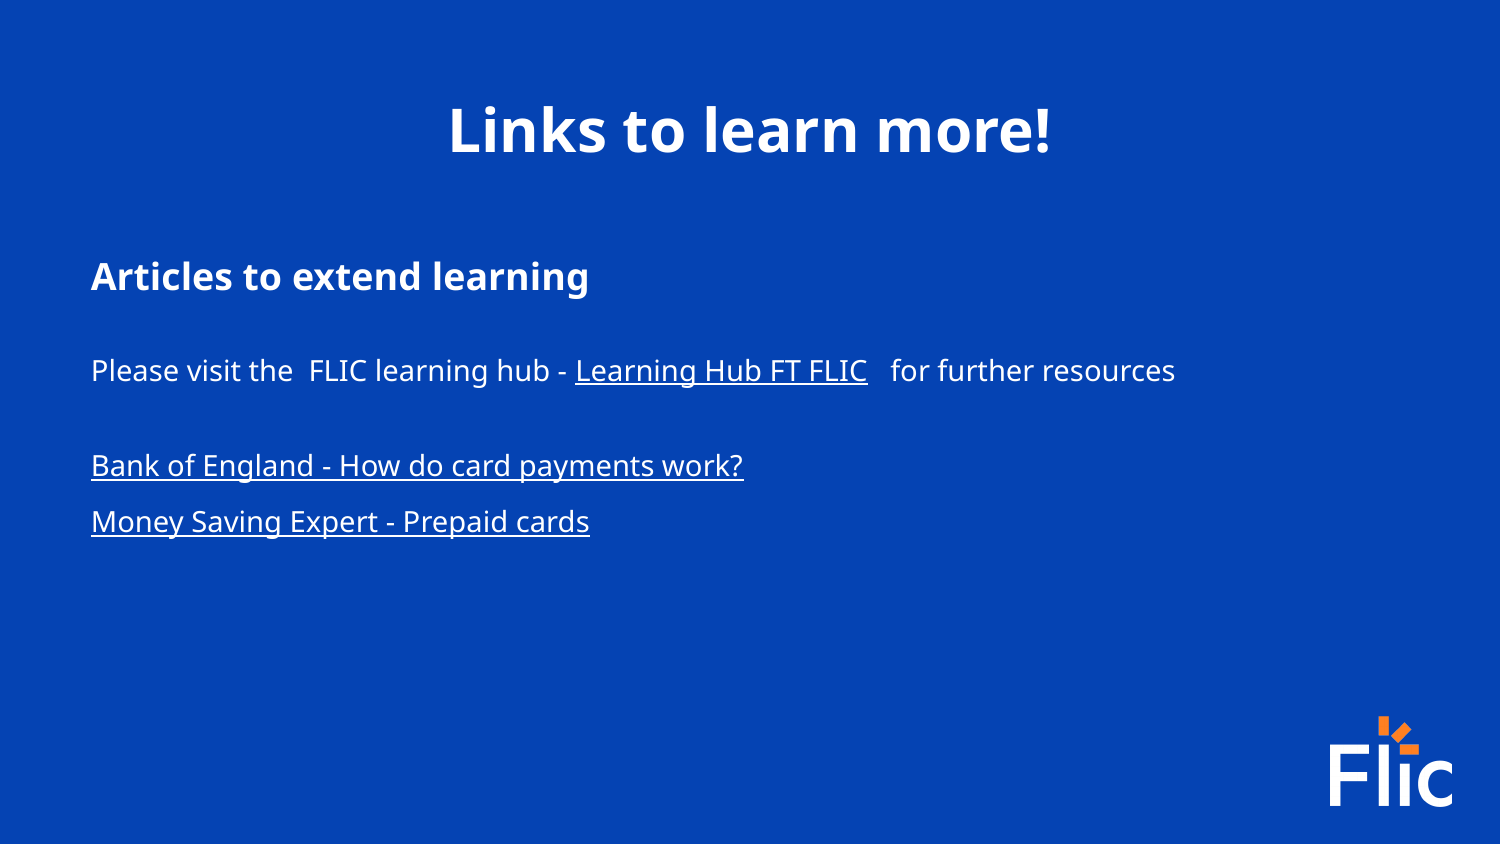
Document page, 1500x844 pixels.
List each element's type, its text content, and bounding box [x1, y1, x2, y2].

text_box Links to learn more! [268, 66, 1231, 180]
text_box Articles to extend learning Please visit the FLIC learning hub - Learning Hub FT FLIC for further resources Bank of England - How do card payments work? Money Saving Expert - Prepaid cards [75, 187, 1368, 639]
picture [1330, 716, 1452, 807]
